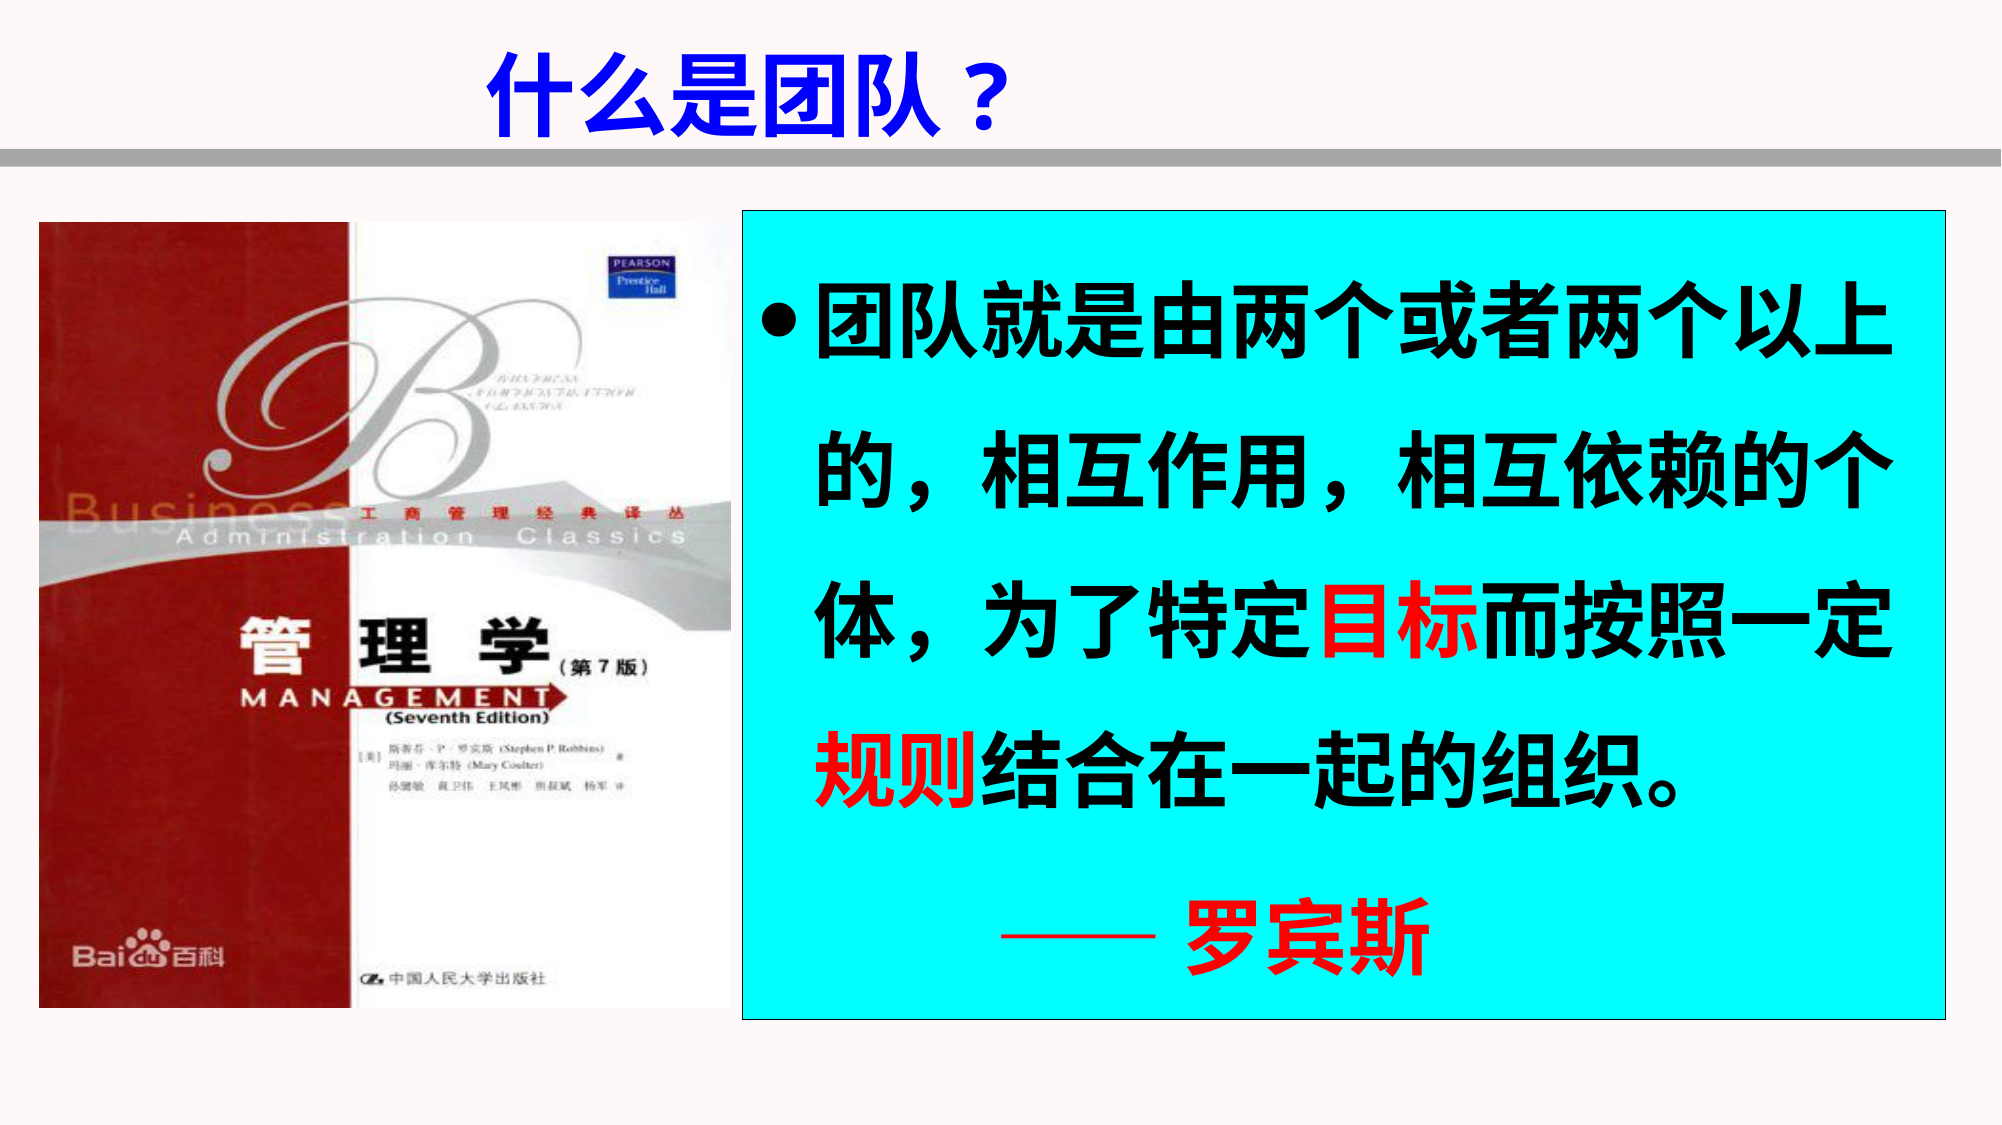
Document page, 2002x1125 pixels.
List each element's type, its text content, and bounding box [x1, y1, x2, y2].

text_box 什么是团队? [469, 30, 1024, 156]
list 团队就是由两个或者两个以上的，相互作用，相互依赖的个体，为了特定目标而按照一定规则结合在一起的组织。 ——罗宾斯 [742, 210, 1946, 1020]
picture [39, 222, 732, 1008]
